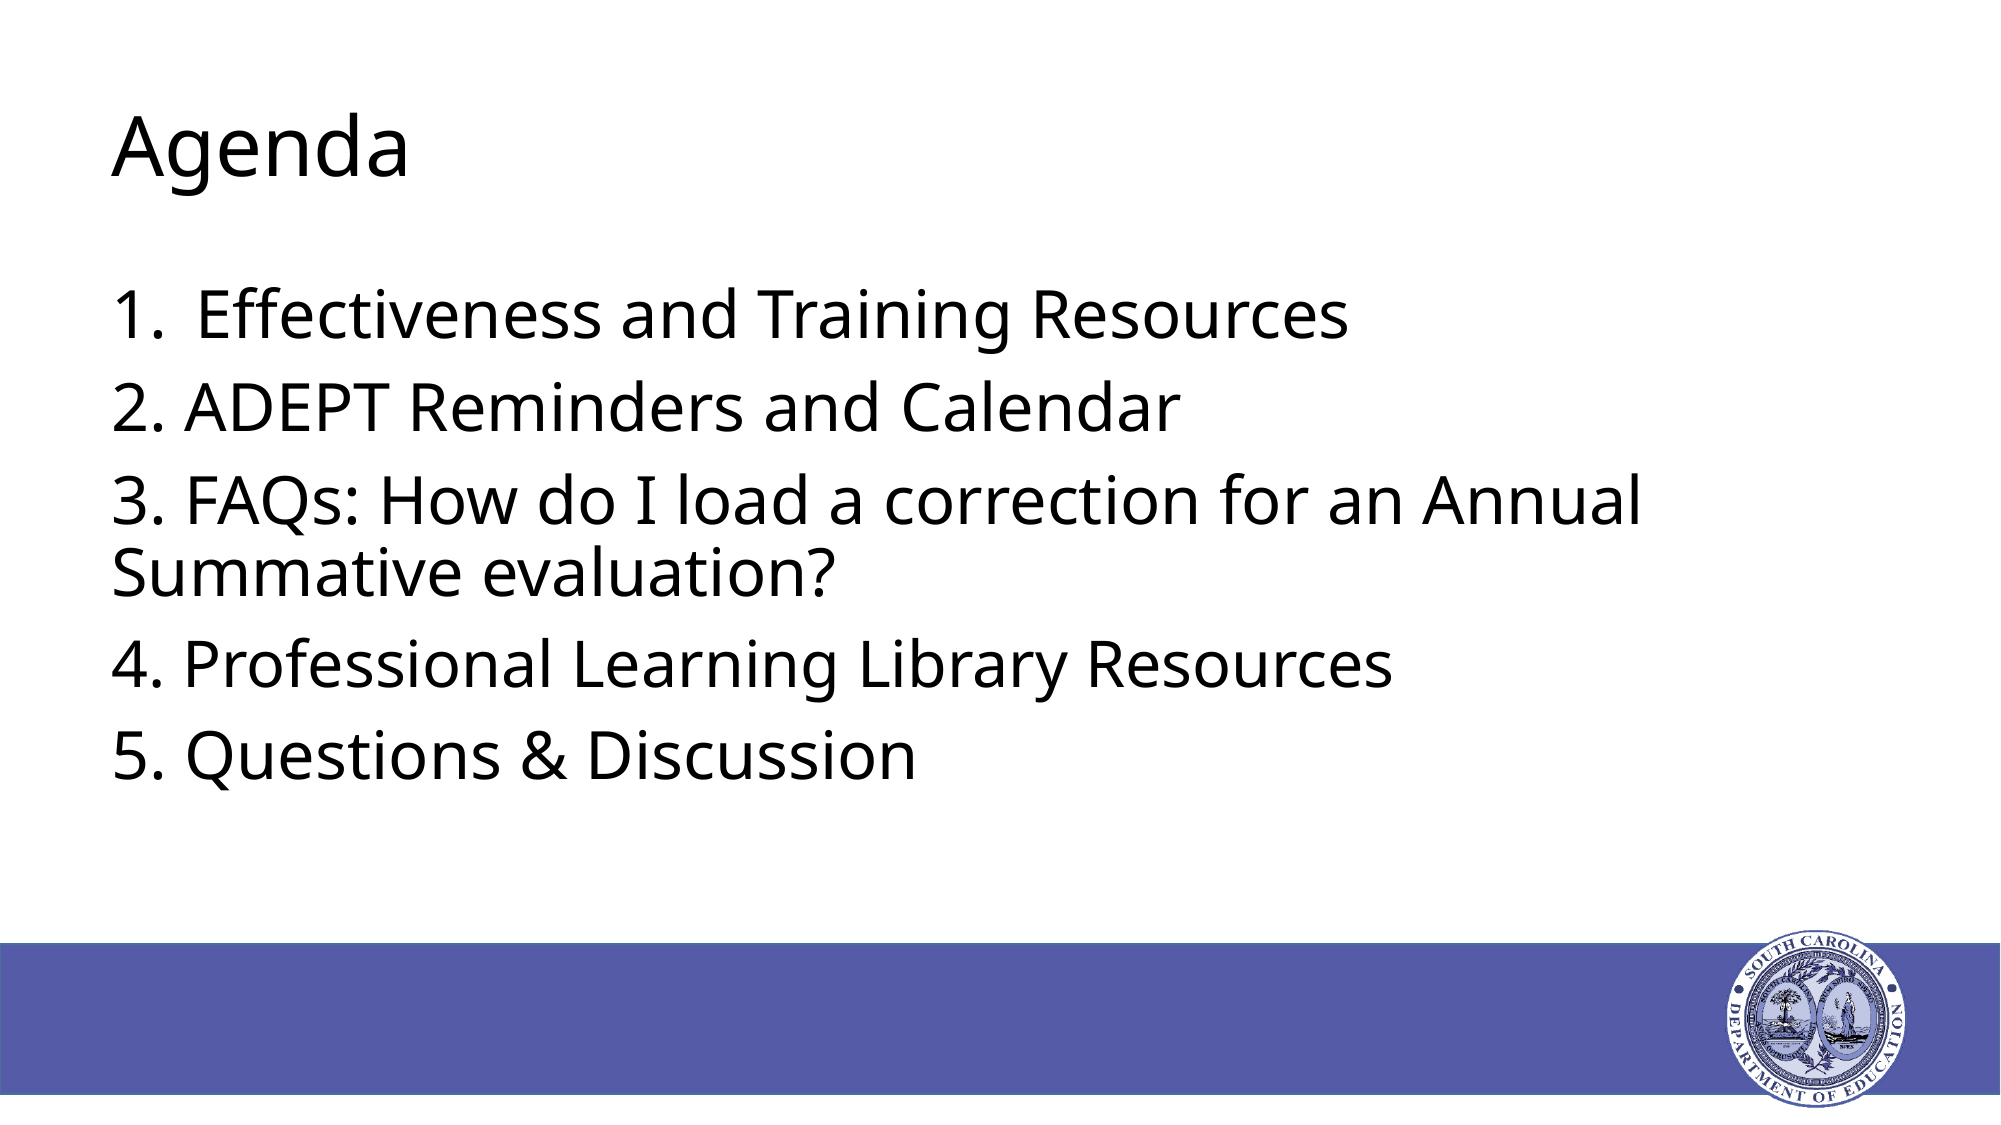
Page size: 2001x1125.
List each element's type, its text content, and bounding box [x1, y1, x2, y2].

title Agenda [96, 59, 1897, 240]
picture [1723, 928, 1907, 1109]
list Effectiveness and Training Resources 2. ADEPT Reminders and Calendar 3. FAQs: How do I load a correction for an Annual Summative evaluation? 4. Professional Learning Library Resources 5. Questions & Discussion [96, 273, 1897, 926]
